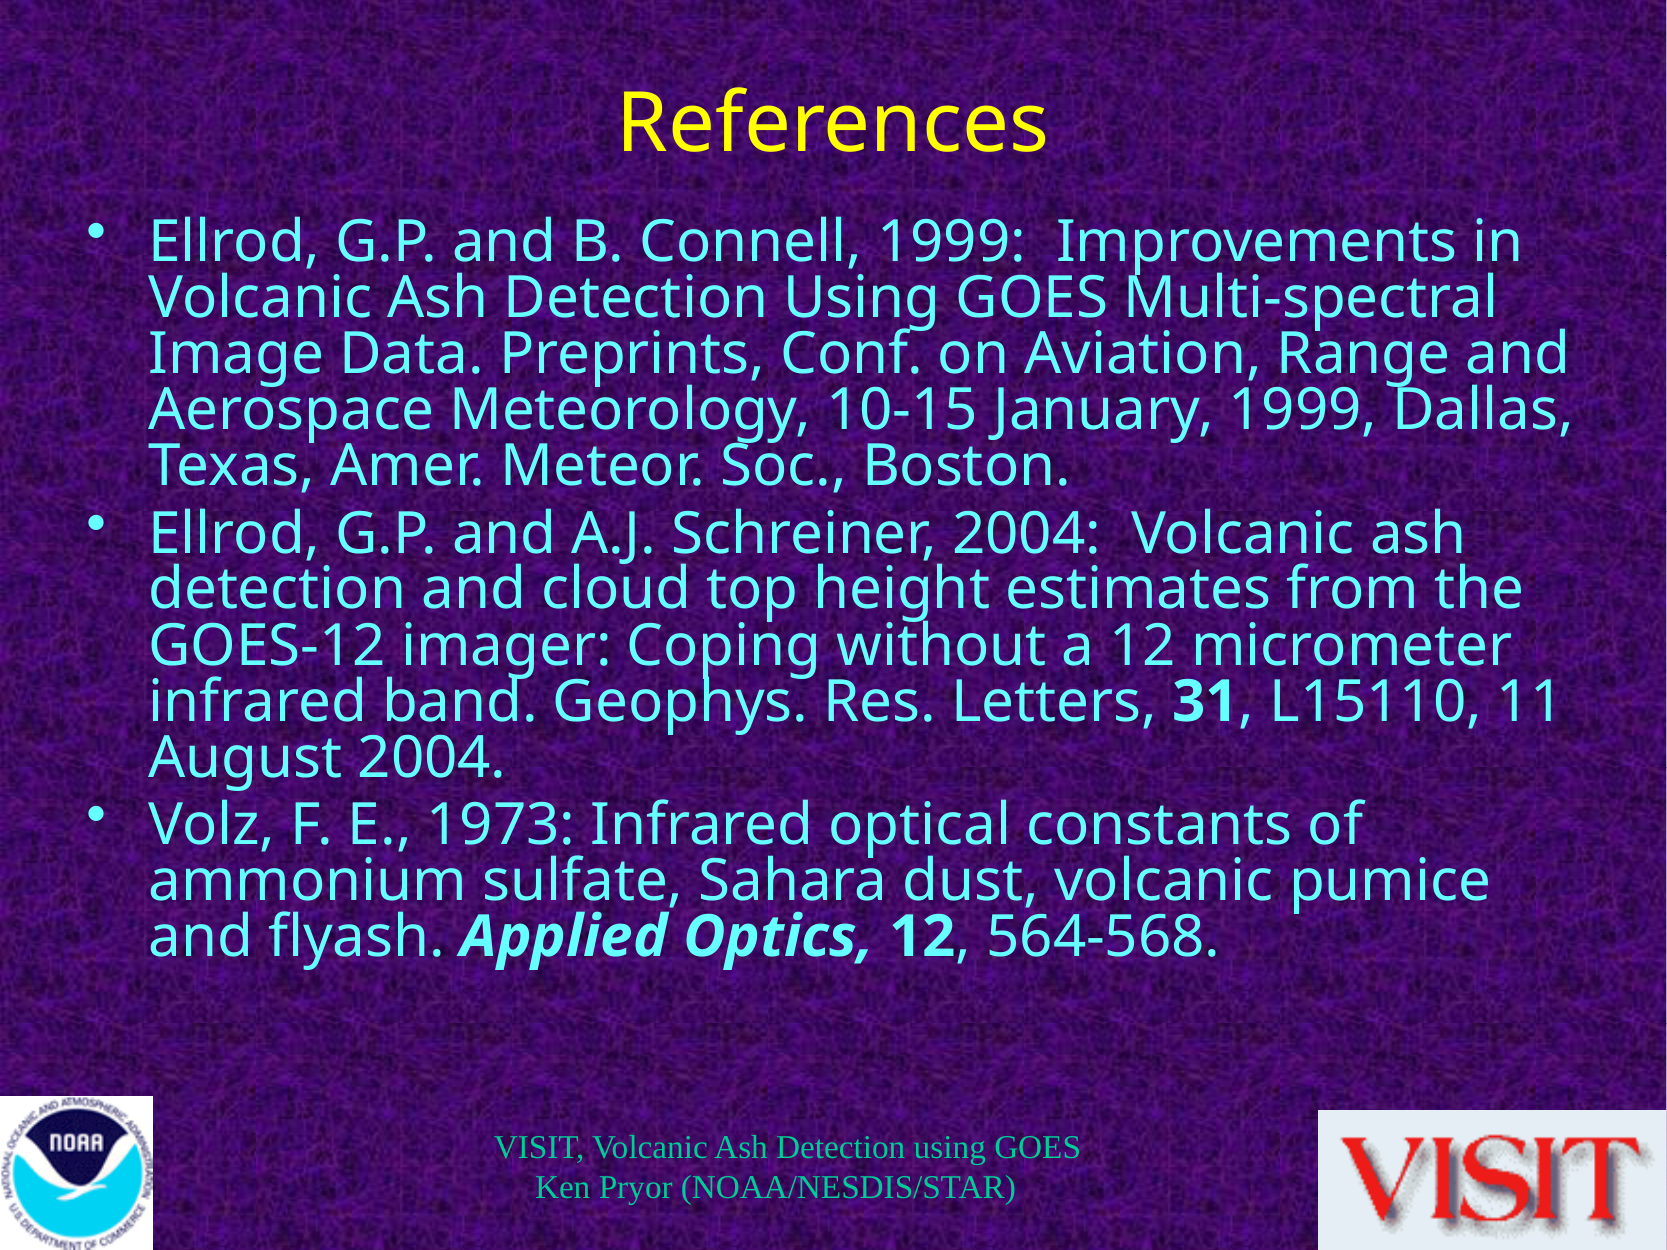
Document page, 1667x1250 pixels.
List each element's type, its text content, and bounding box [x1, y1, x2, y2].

title References [124, 55, 1542, 181]
list Ellrod, G.P. and B. Connell, 1999: Improvements in Volcanic Ash Detection Using GOES Multi-spectral Image Data. Preprints, Conf. on Aviation, Range and Aerospace Meteorology, 10-15 January, 1999, Dallas, Texas, Amer. Meteor. Soc., Boston. Ellrod, G.P. and A.J. Schreiner, 2004: Volcanic ash detection and cloud top height estimates from the GOES-12 imager: Coping without a 12 micrometer infrared band. Geophys. Res. Letters, 31, L15110, 11 August 2004. Volz, F. E., 1973: Infrared optical constants of ammonium sulfate, Sahara dust, volcanic pumice and flyash. Applied Optics, 12, 564-568. [69, 208, 1598, 1153]
picture [0, 0, 1667, 1250]
